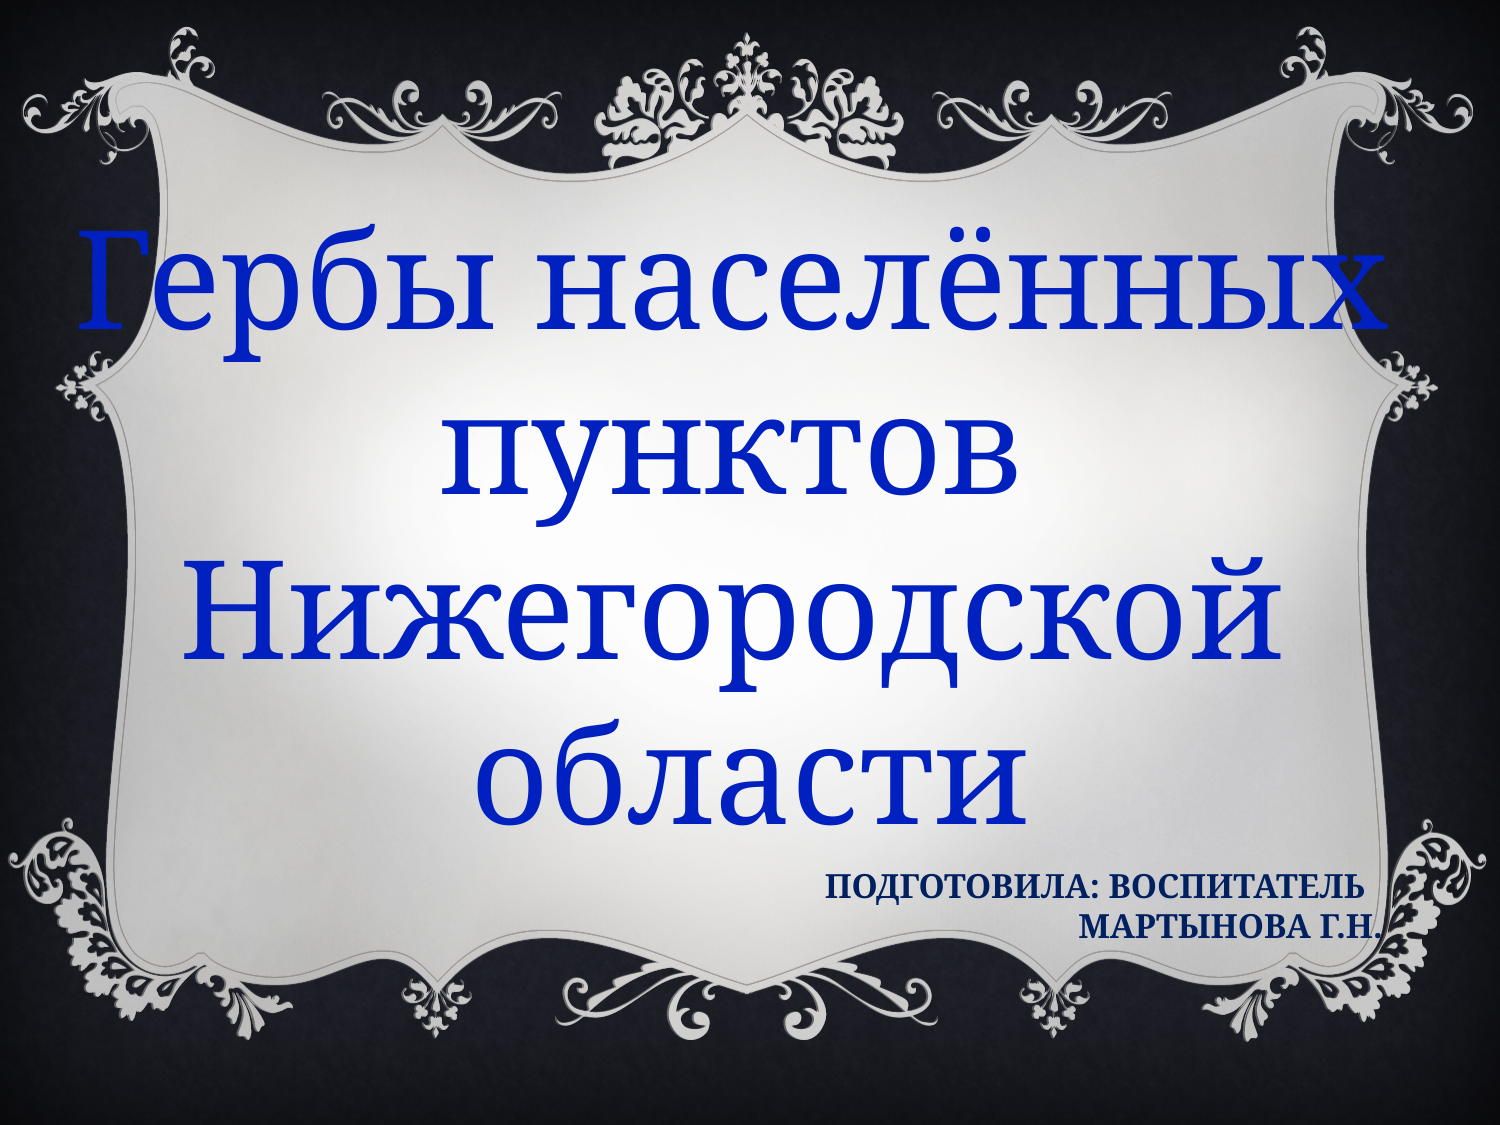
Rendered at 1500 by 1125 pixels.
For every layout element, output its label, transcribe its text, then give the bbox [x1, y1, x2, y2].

text_box Гербы населённых пунктов Нижегородской области [59, 184, 1441, 860]
text_box Подготовила: воспитатель Мартынова Г.Н. [792, 857, 1399, 953]
picture [0, 0, 1500, 1125]
